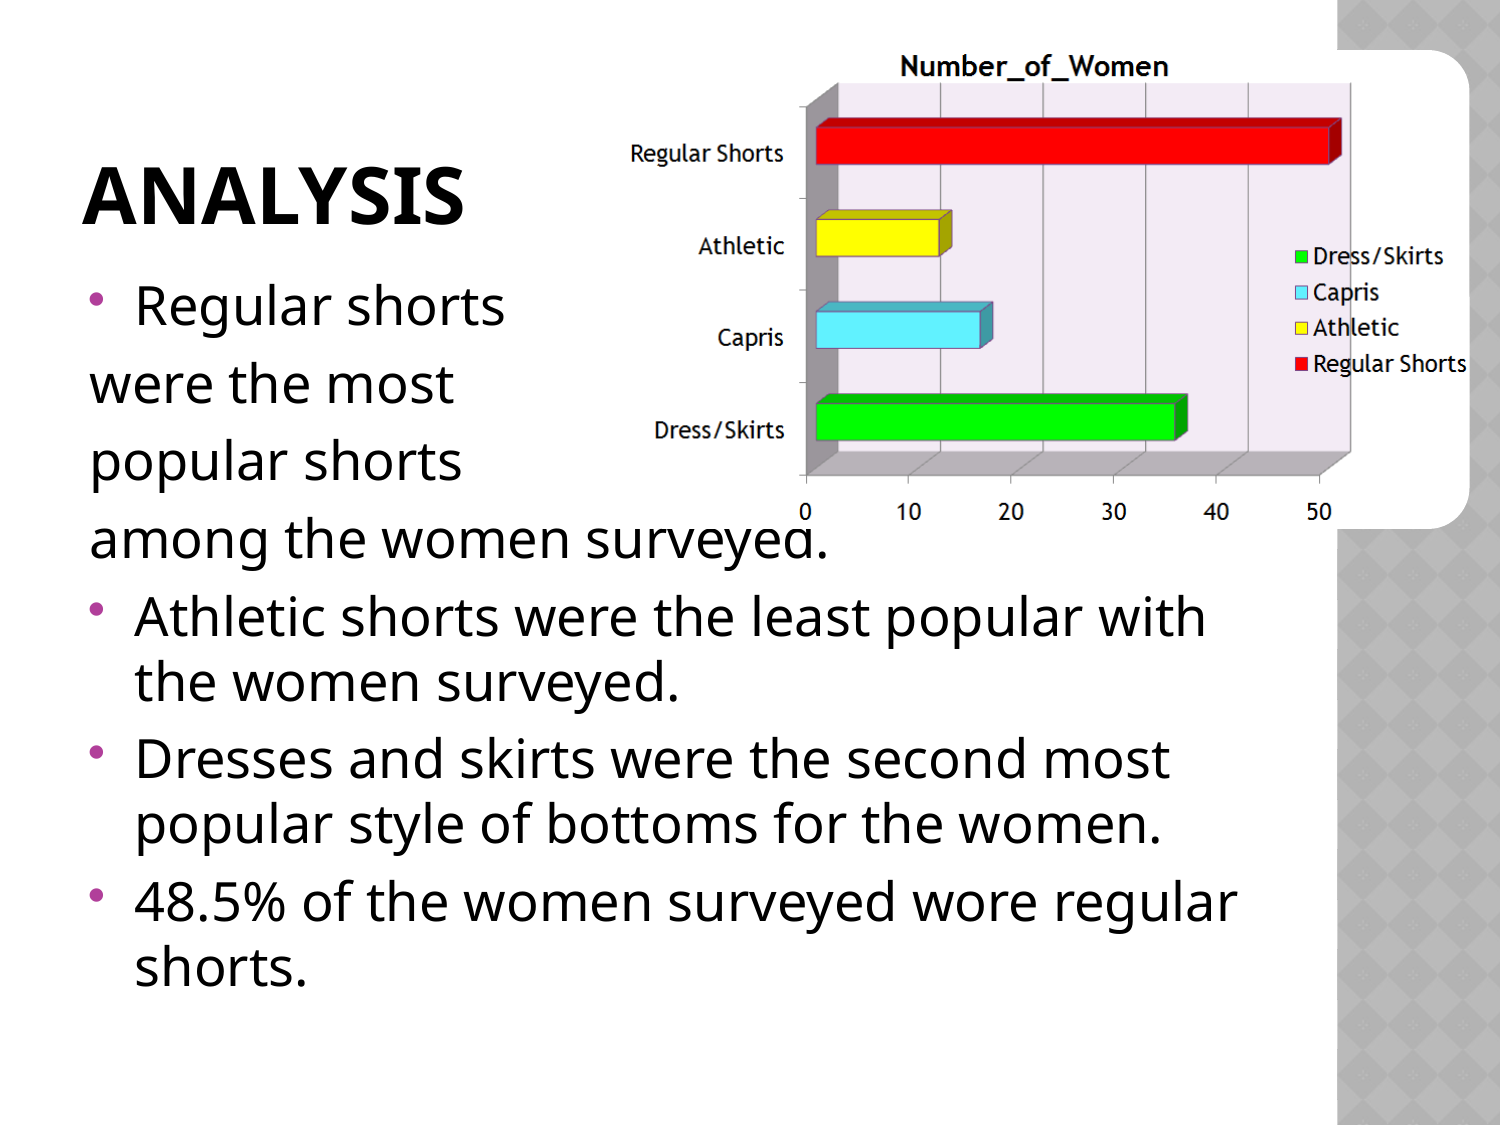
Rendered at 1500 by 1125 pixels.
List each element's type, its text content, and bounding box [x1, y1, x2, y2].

list Regular shorts were the most popular shorts among the women surveyed. Athletic shorts were the least popular with the women surveyed. Dresses and skirts were the second most popular style of bottoms for the women. 48.5% of the women surveyed wore regular shorts. [75, 264, 1263, 1059]
picture [624, 49, 1470, 530]
title Analysis [75, 52, 619, 240]
